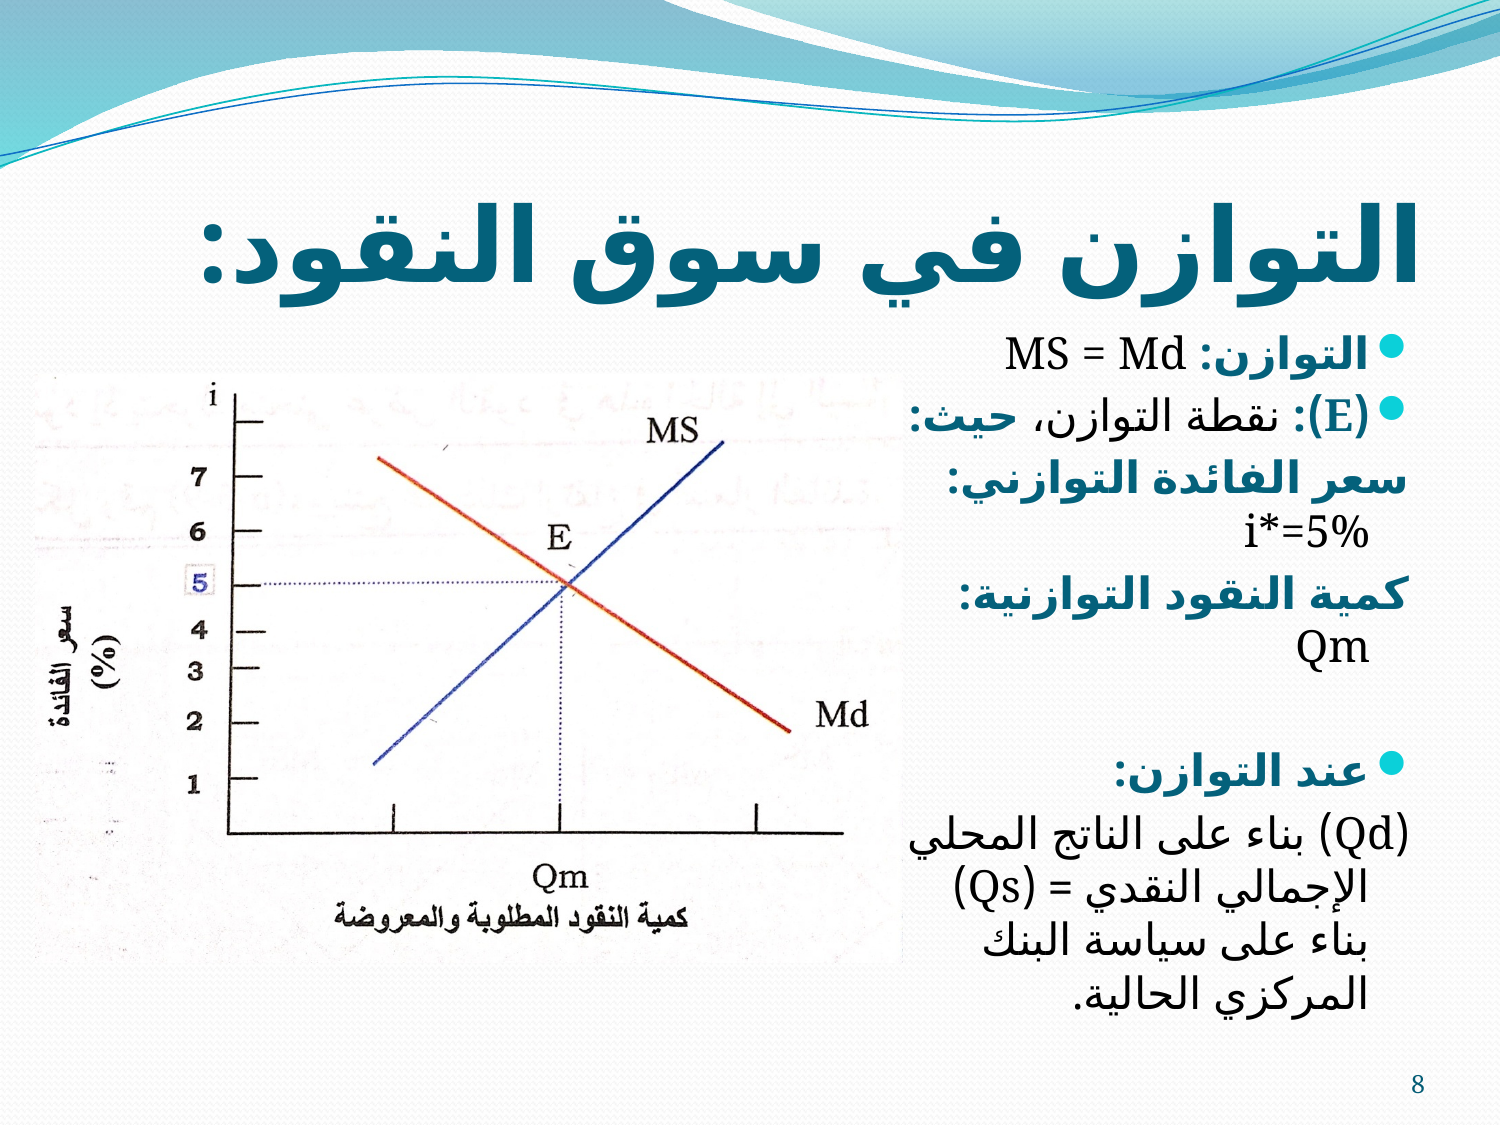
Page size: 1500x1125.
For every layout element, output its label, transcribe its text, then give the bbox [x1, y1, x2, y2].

picture [34, 374, 903, 963]
title التوازن في سوق النقود: [75, 115, 1425, 303]
list التوازن: MS = Md (E): نقطة التوازن، حيث: سعر الفائدة التوازني: i*=5% كمية النقود التوازنية: Qm عند التوازن: (Qd) بناء على الناتج المحلي الإجمالي النقدي = (Qs) بناء على سياسة البنك المركزي الحالية. [878, 317, 1425, 1038]
slide_number 8 [1299, 1042, 1425, 1103]
